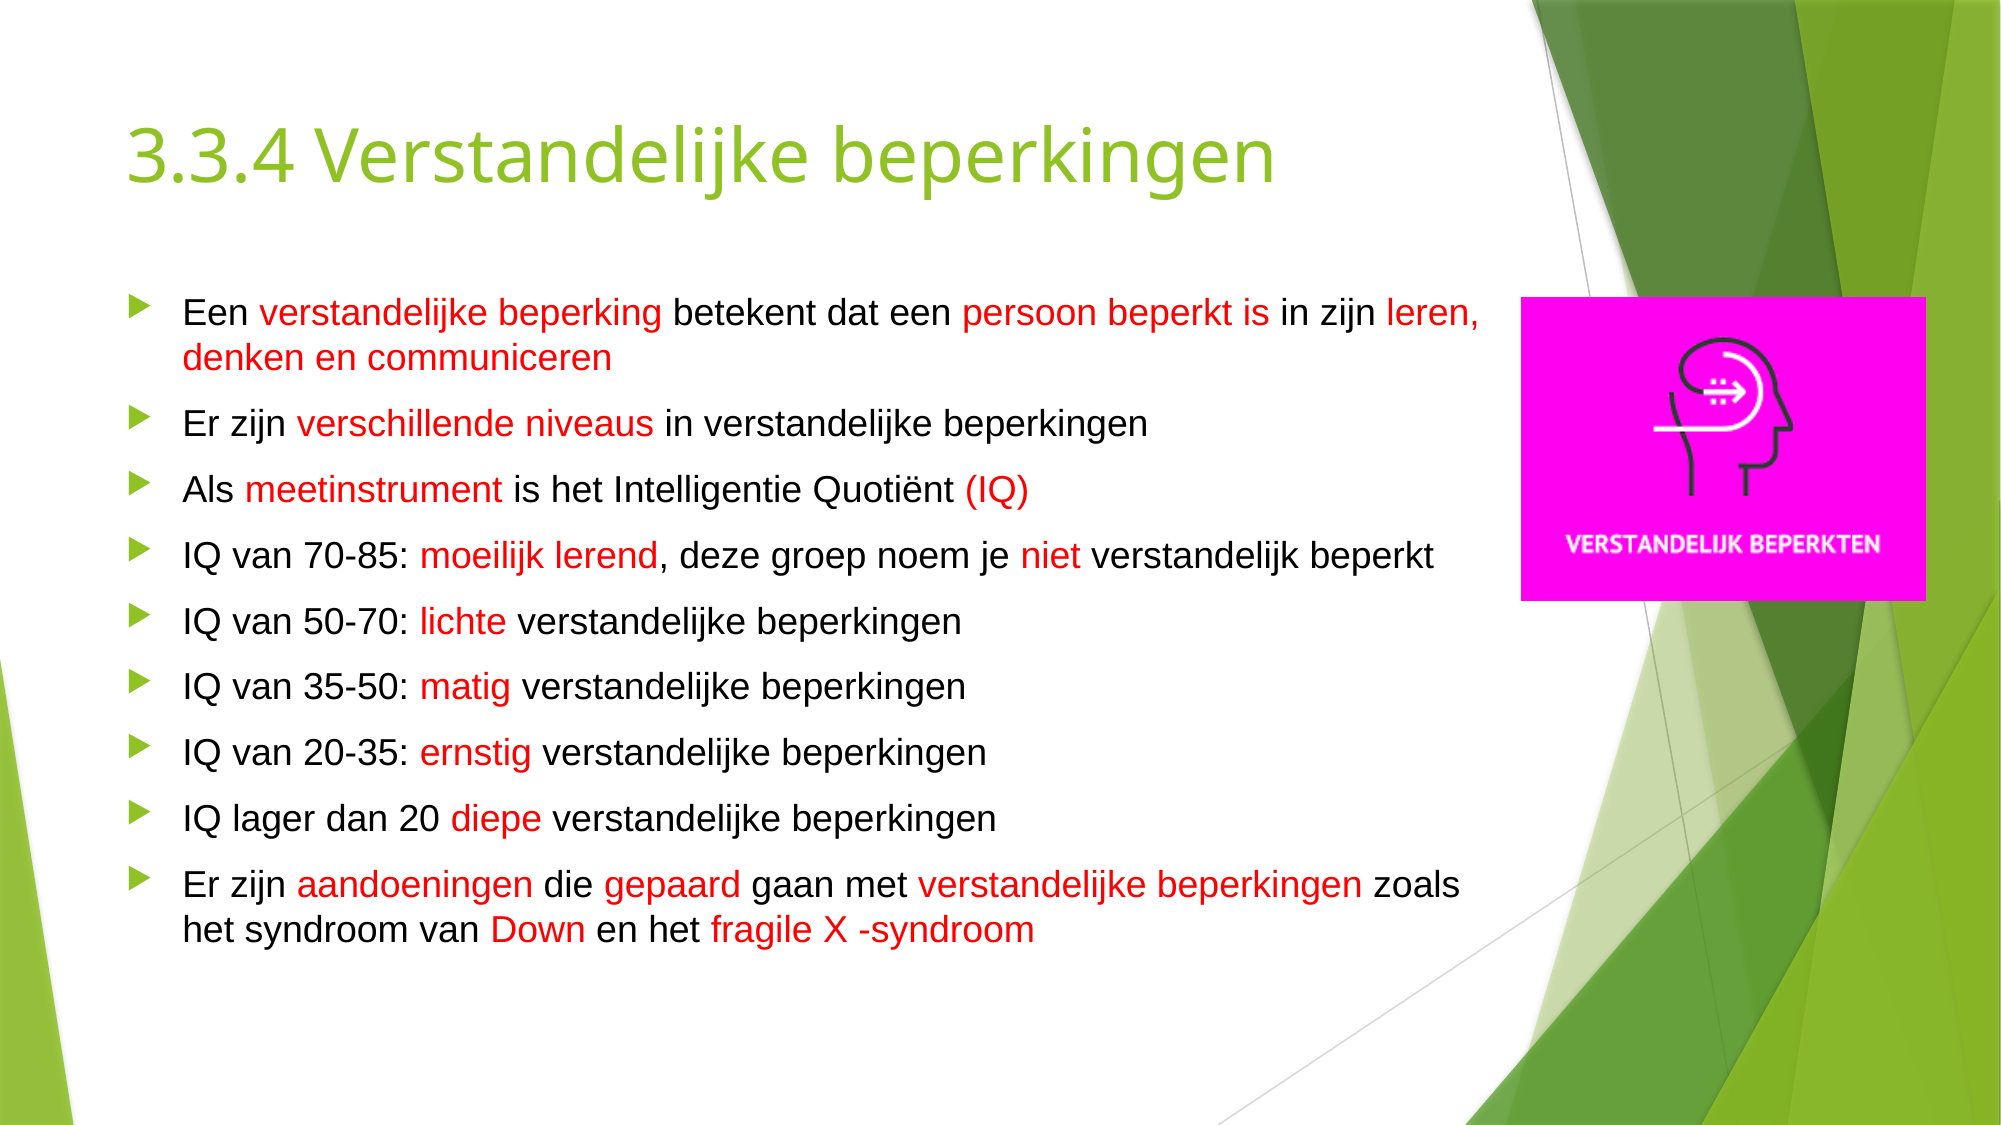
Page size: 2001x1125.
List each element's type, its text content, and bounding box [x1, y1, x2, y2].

picture [1520, 296, 1927, 601]
list Een verstandelijke beperking betekent dat een persoon beperkt is in zijn leren, denken en communiceren Er zijn verschillende niveaus in verstandelijke beperkingen Als meetinstrument is het Intelligentie Quotiënt (IQ) IQ van 70-85: moeilijk lerend, deze groep noem je niet verstandelijk beperkt IQ van 50-70: lichte verstandelijke beperkingen IQ van 35-50: matig verstandelijke beperkingen IQ van 20-35: ernstig verstandelijke beperkingen IQ lager dan 20 diepe verstandelijke beperkingen Er zijn aandoeningen die gepaard gaan met verstandelijke beperkingen zoals het syndroom van Down en het fragile X -syndroom [111, 280, 1522, 1033]
title 3.3.4 Verstandelijke beperkingen [111, 99, 1522, 280]
